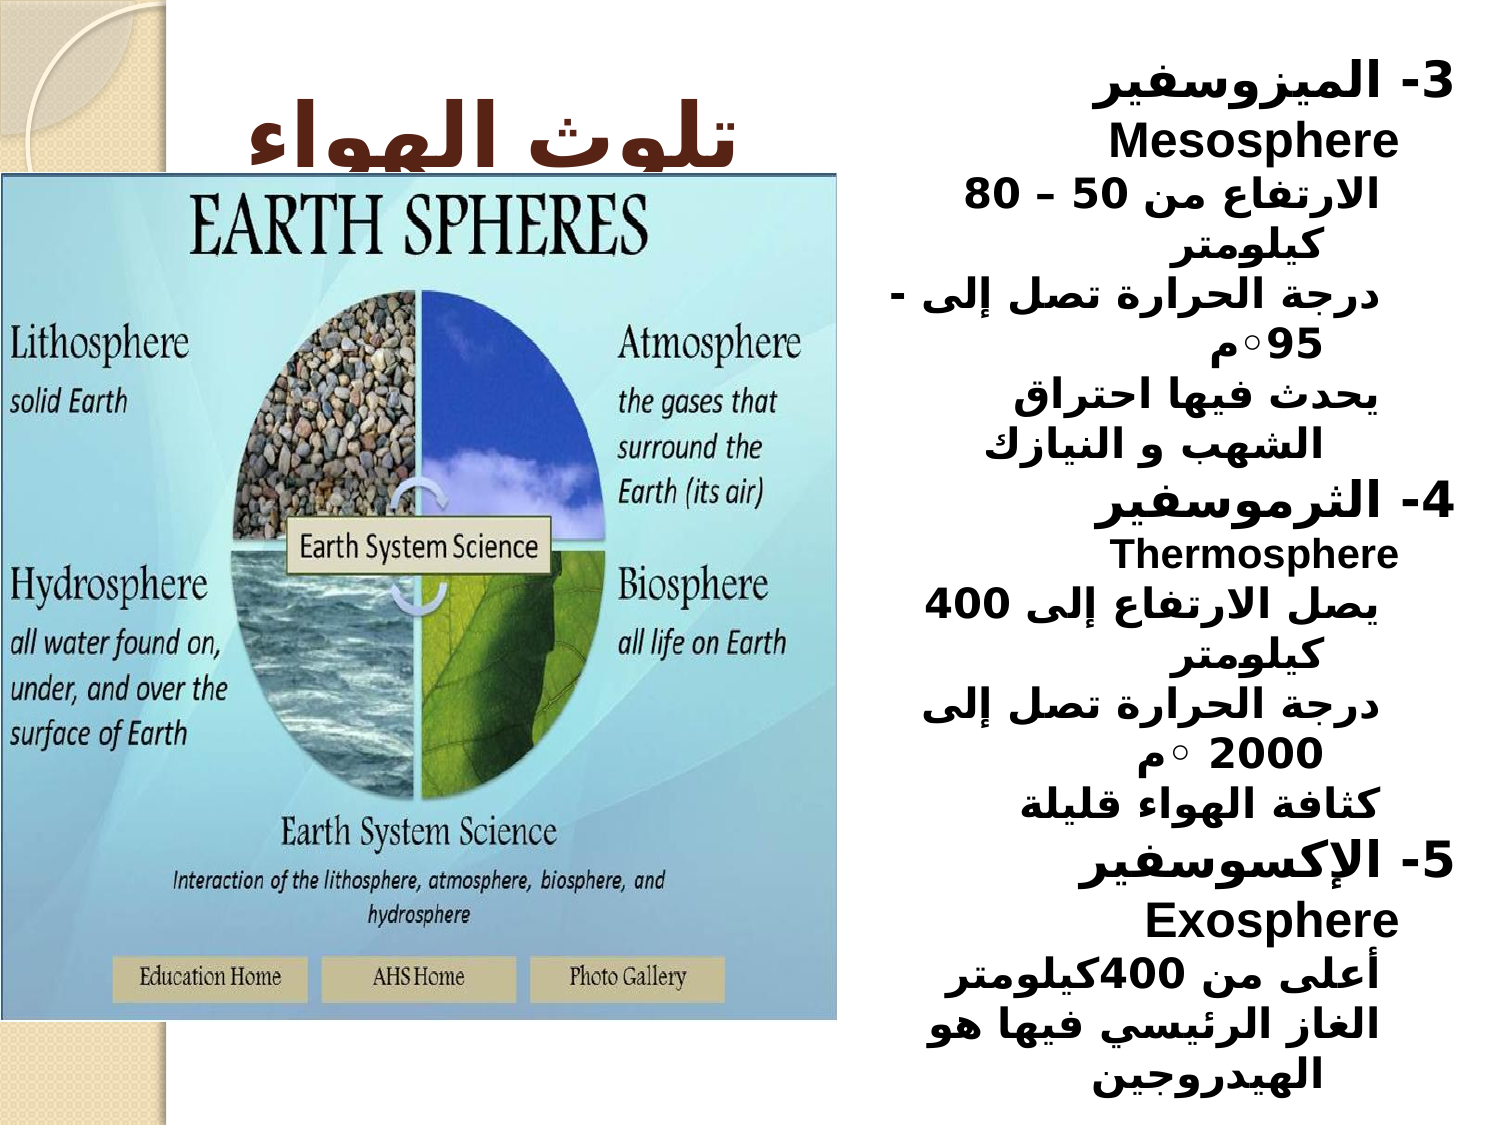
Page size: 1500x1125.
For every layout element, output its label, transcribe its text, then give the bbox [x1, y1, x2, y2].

picture [0, 172, 837, 1022]
text_box 3- الميزوسفير Mesosphere الارتفاع من 50 – 80 كيلومتر درجة الحرارة تصل إلى - 95◦م يحدث فيها احتراق الشهب و النيازك 4- الثرموسفير Thermosphere يصل الارتفاع إلى 400 كيلومتر درجة الحرارة تصل إلى 2000 ◦م كثافة الهواء قليلة 5- الإكسوسفير Exosphere أعلى من 400كيلومتر الغاز الرئيسي فيها هو الهيدروجين [856, 39, 1471, 1105]
title تلوث الهواء [230, 42, 1262, 220]
